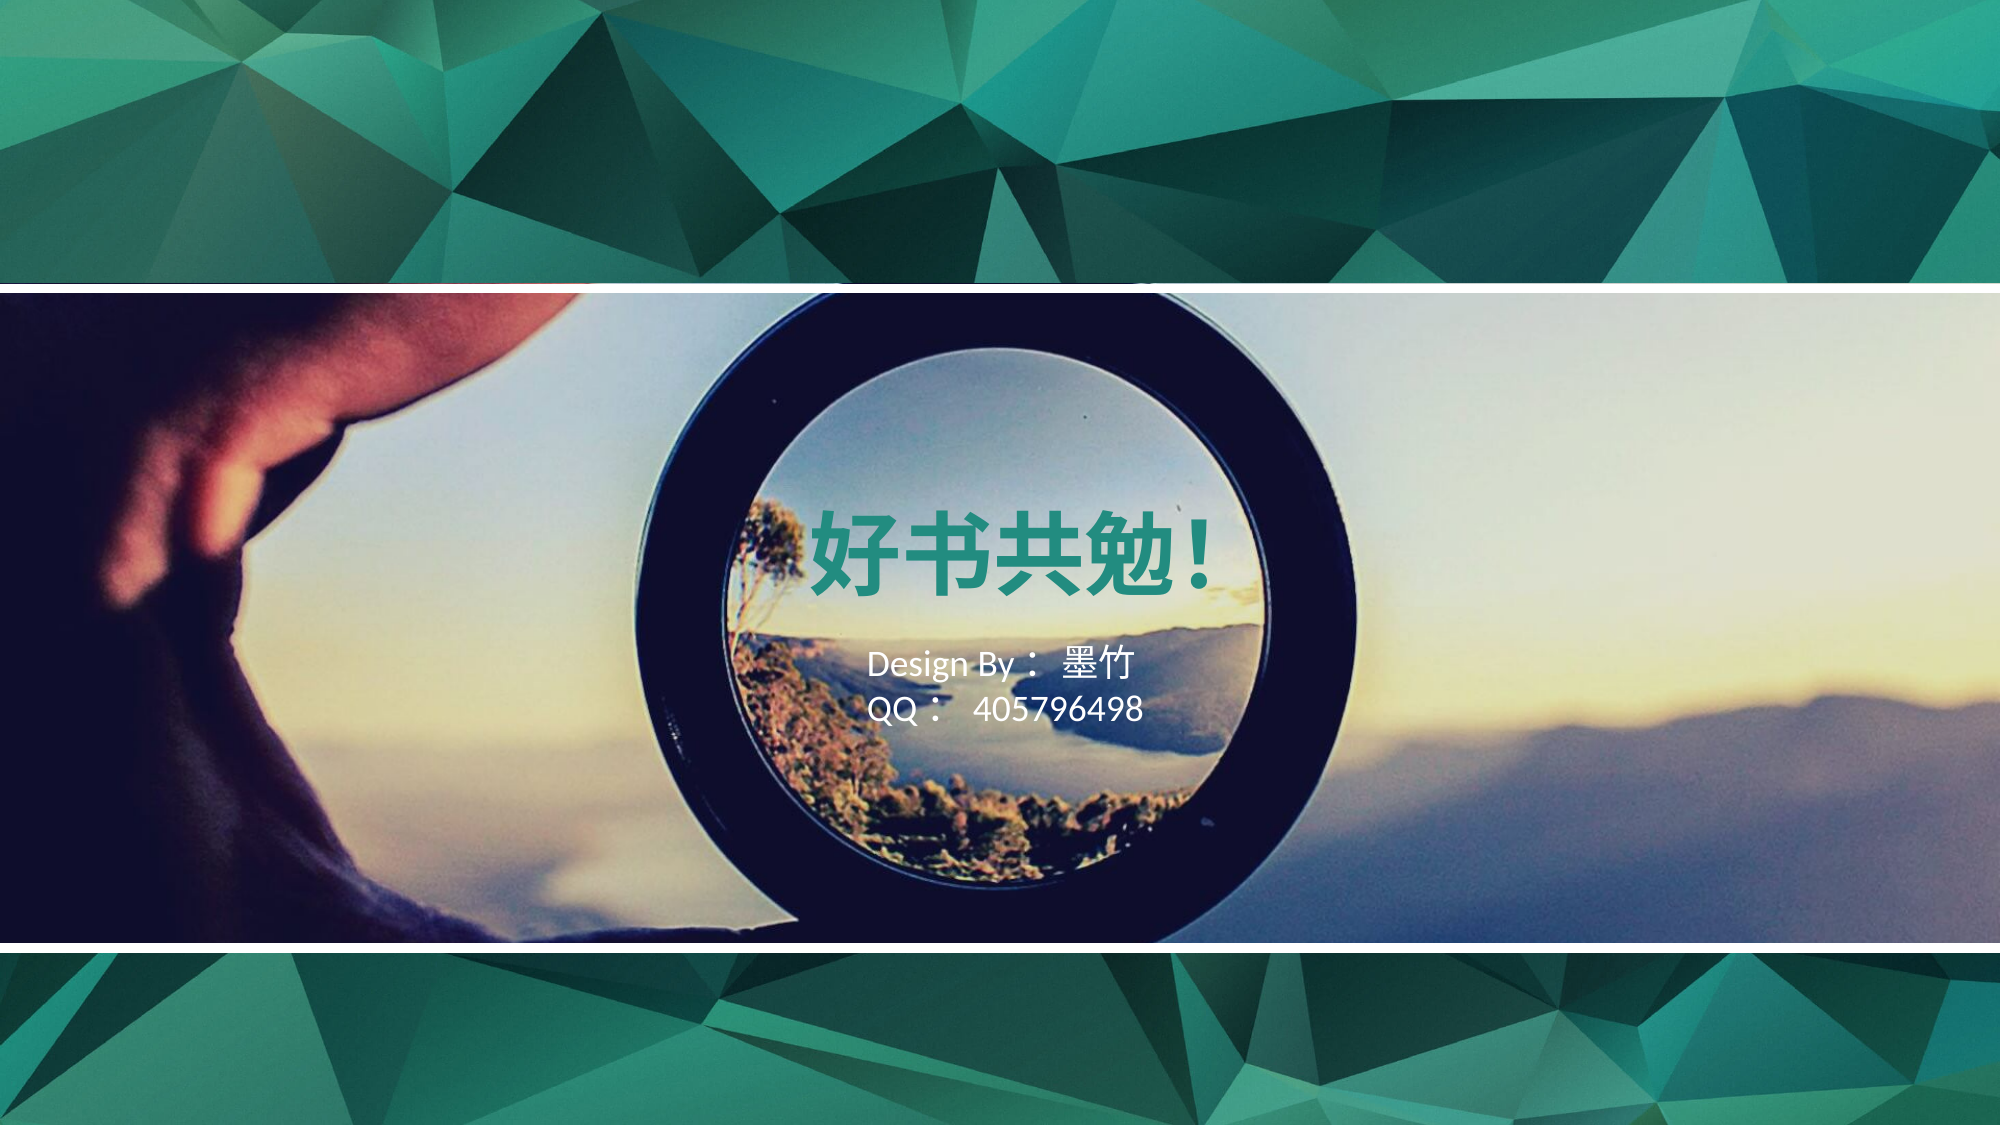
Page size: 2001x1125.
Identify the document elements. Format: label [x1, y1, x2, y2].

picture [0, 953, 2000, 1125]
text_box [0, 289, 2000, 947]
text_box [0, 283, 2000, 288]
picture [0, 0, 2000, 283]
